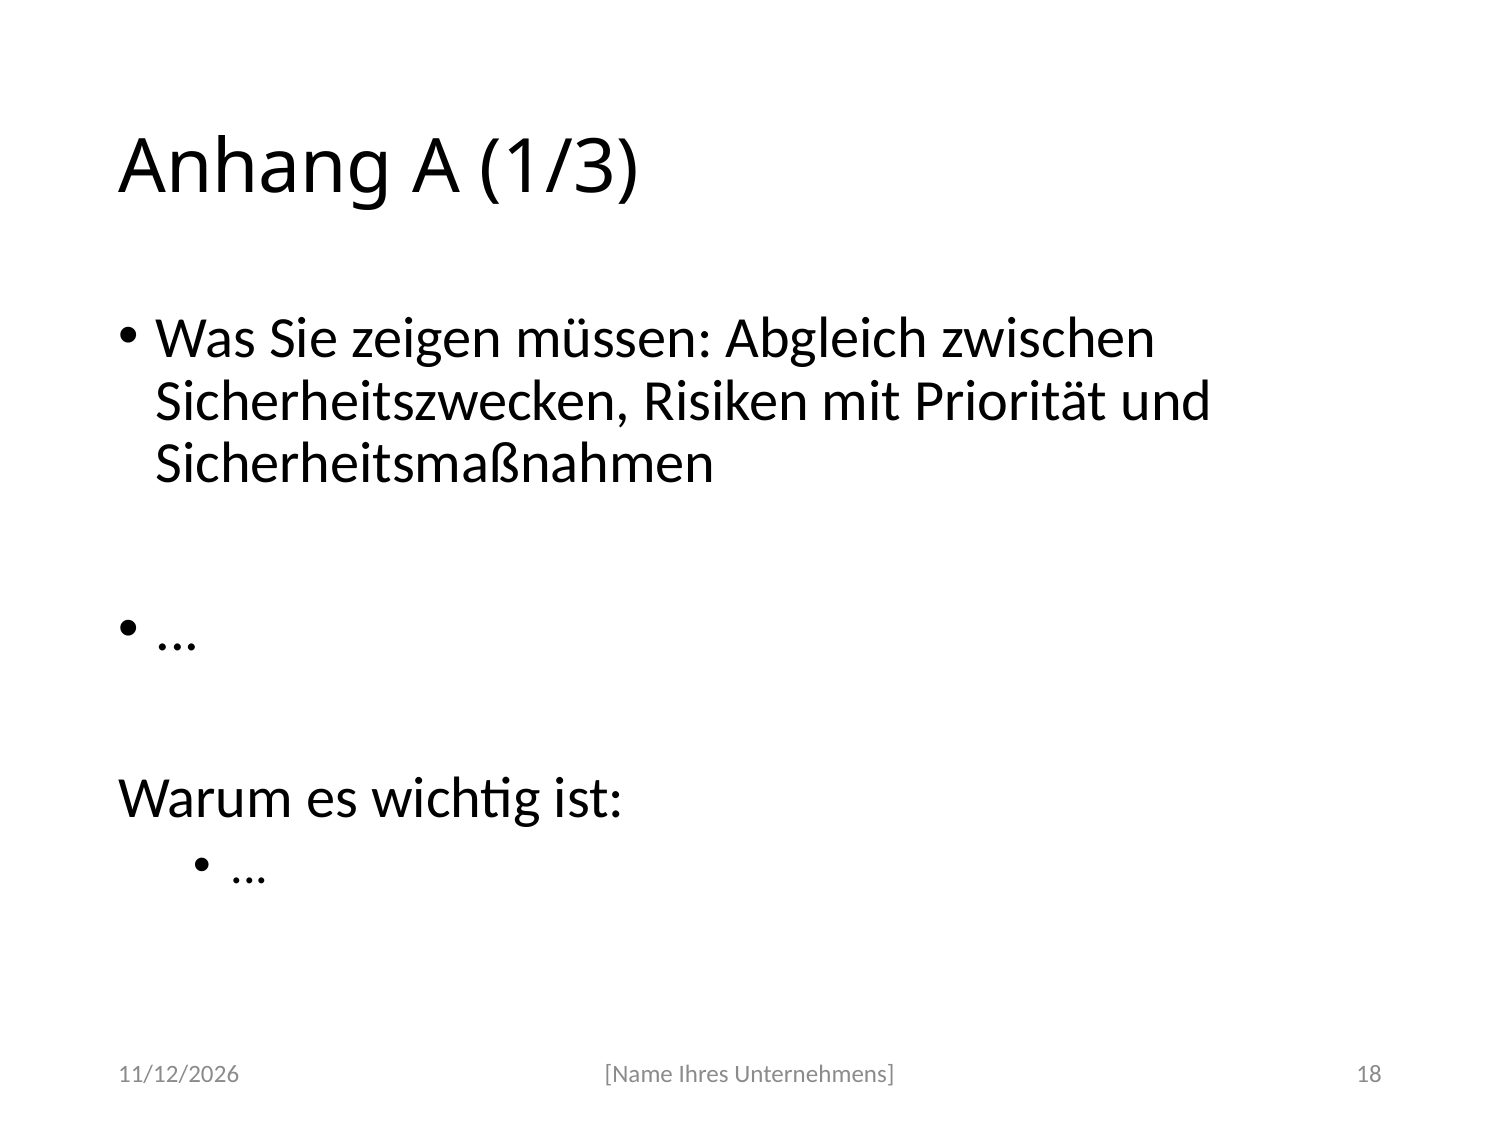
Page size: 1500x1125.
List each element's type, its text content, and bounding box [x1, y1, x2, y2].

list Was Sie zeigen müssen: Abgleich zwischen Sicherheitszwecken, Risiken mit Priorität und Sicherheitsmaßnahmen ... Warum es wichtig ist: ... [103, 299, 1397, 1014]
title Anhang A (1/3) [103, 59, 1397, 278]
footer [Name Ihres Unternehmens] [496, 1042, 1004, 1103]
slide_number 18 [1059, 1042, 1397, 1103]
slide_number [103, 1042, 441, 1103]
